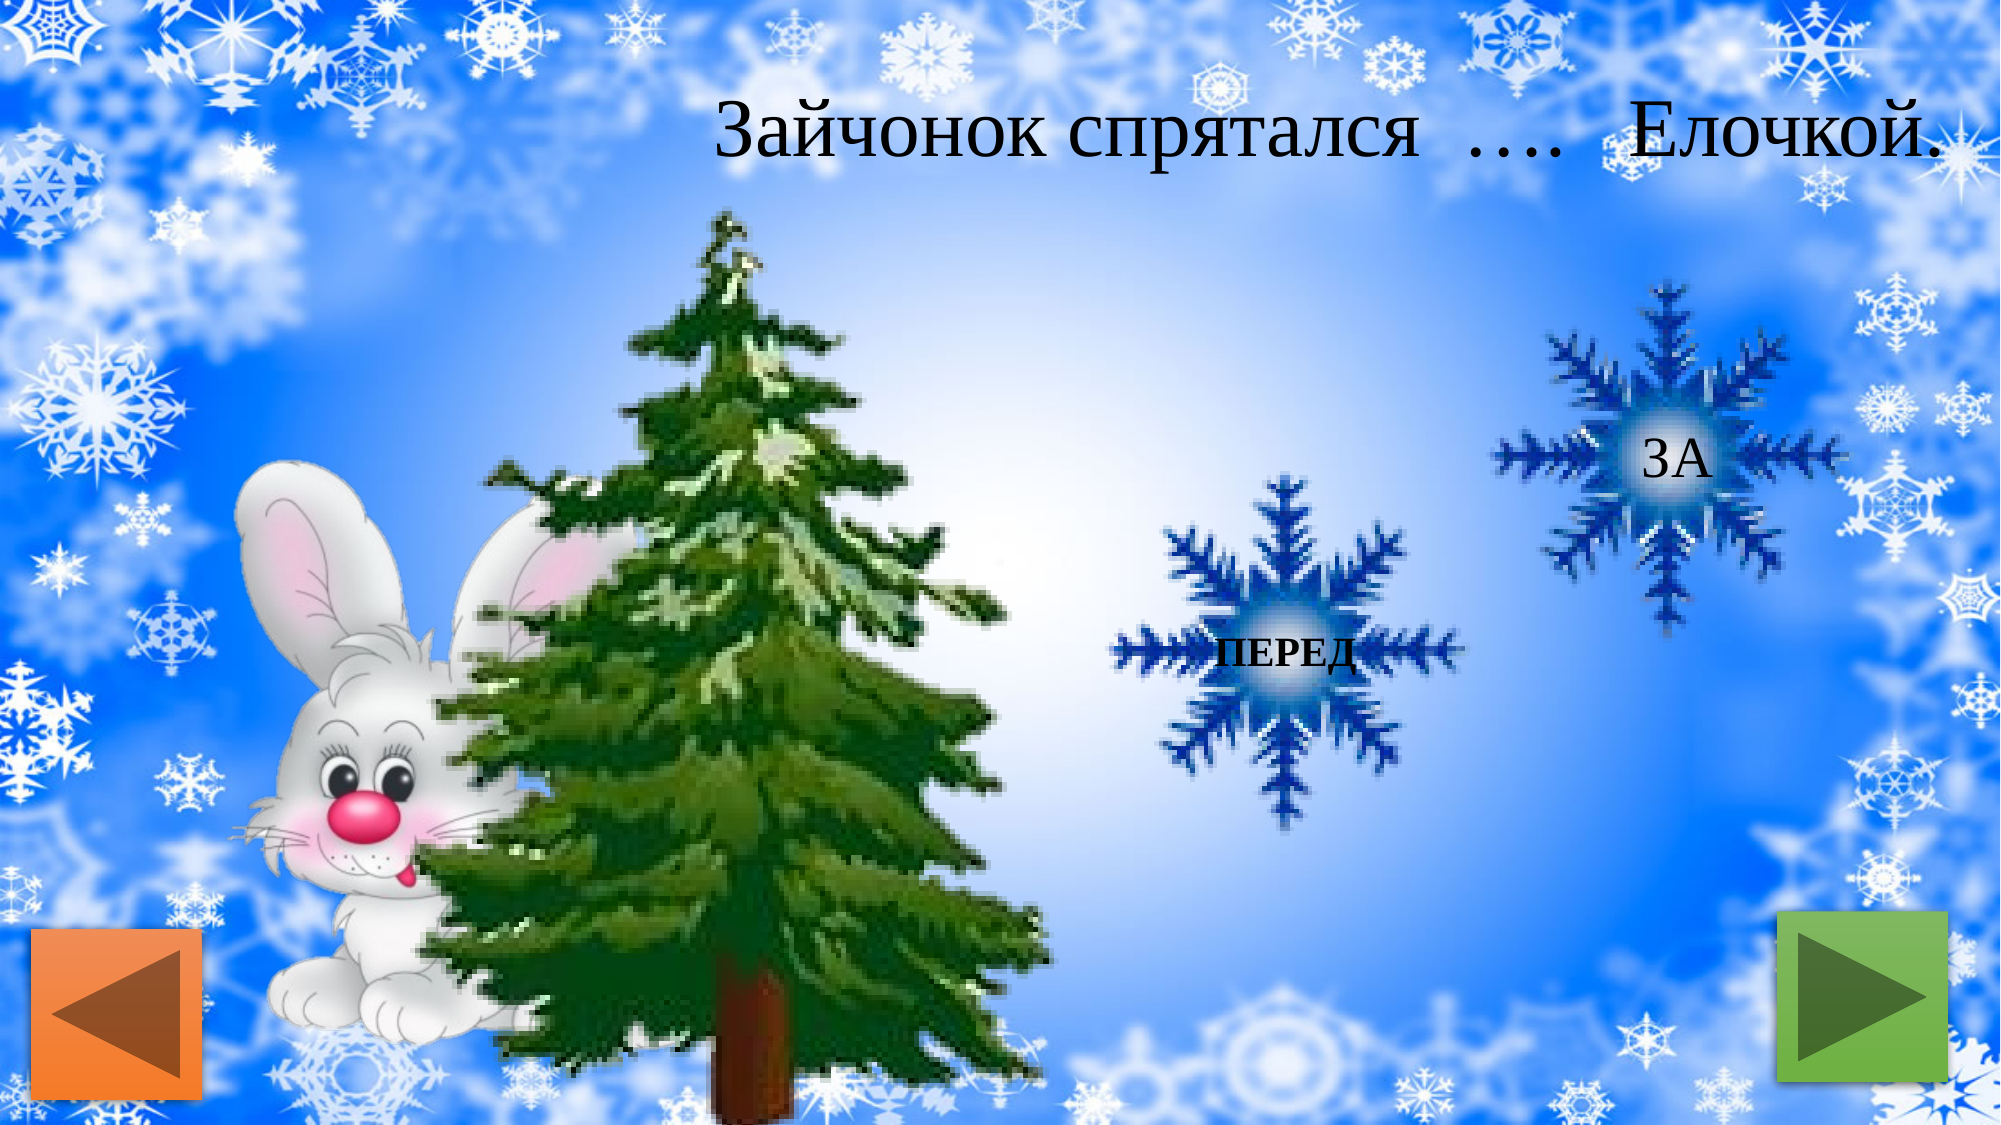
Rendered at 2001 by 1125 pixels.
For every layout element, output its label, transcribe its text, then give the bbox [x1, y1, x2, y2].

picture [0, 0, 2001, 1125]
text_box Зайчонок спрятался …. Елочкой. [699, 65, 1962, 180]
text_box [208, 123, 1101, 1125]
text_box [1441, 230, 1895, 684]
text_box [30, 928, 202, 1100]
text_box [1776, 911, 1948, 1083]
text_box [1060, 426, 1511, 877]
